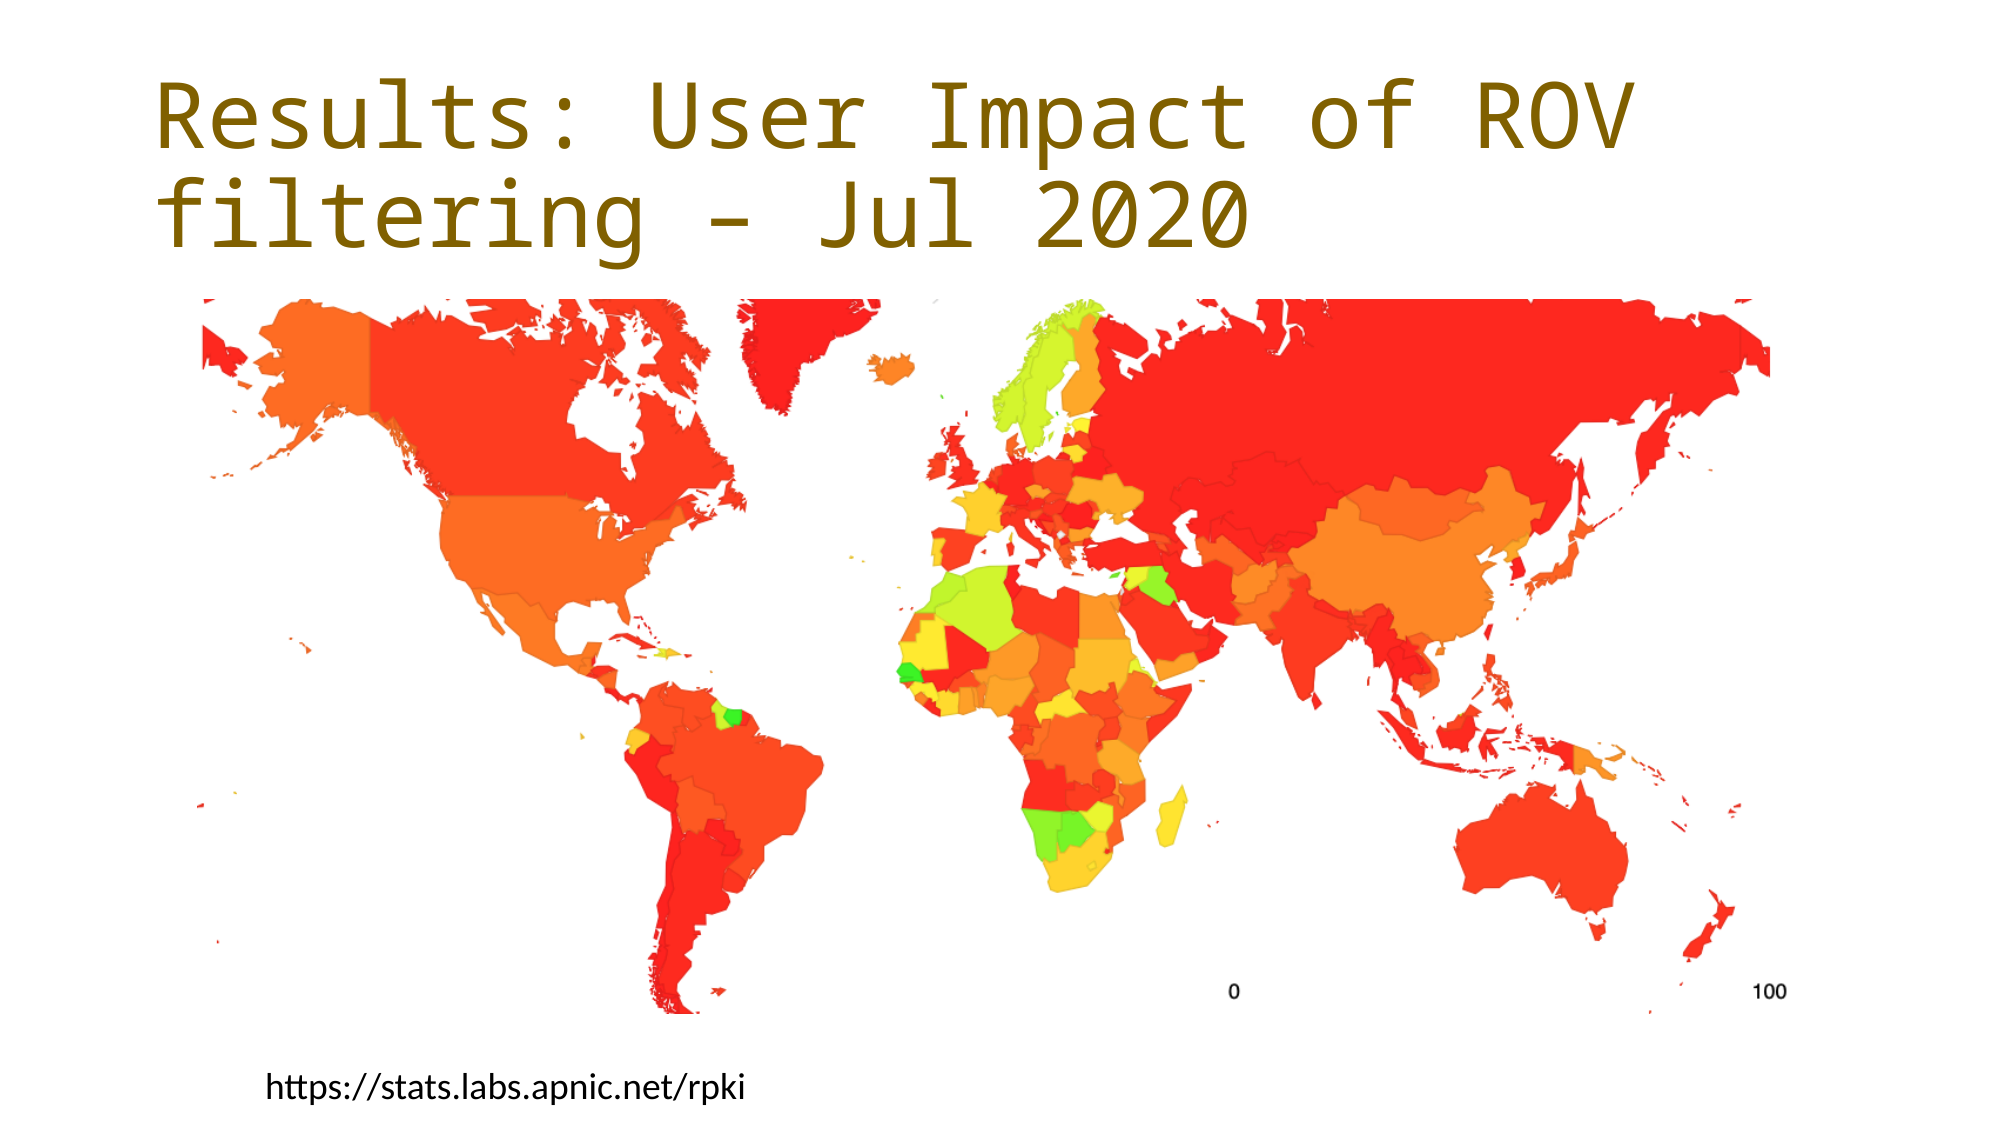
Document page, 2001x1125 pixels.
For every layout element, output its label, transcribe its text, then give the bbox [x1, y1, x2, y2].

text_box https://stats.labs.apnic.net/rpki [250, 1054, 762, 1114]
title Results: User Impact of ROV filtering – Jul 2020 [137, 59, 2000, 278]
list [197, 299, 1803, 1014]
